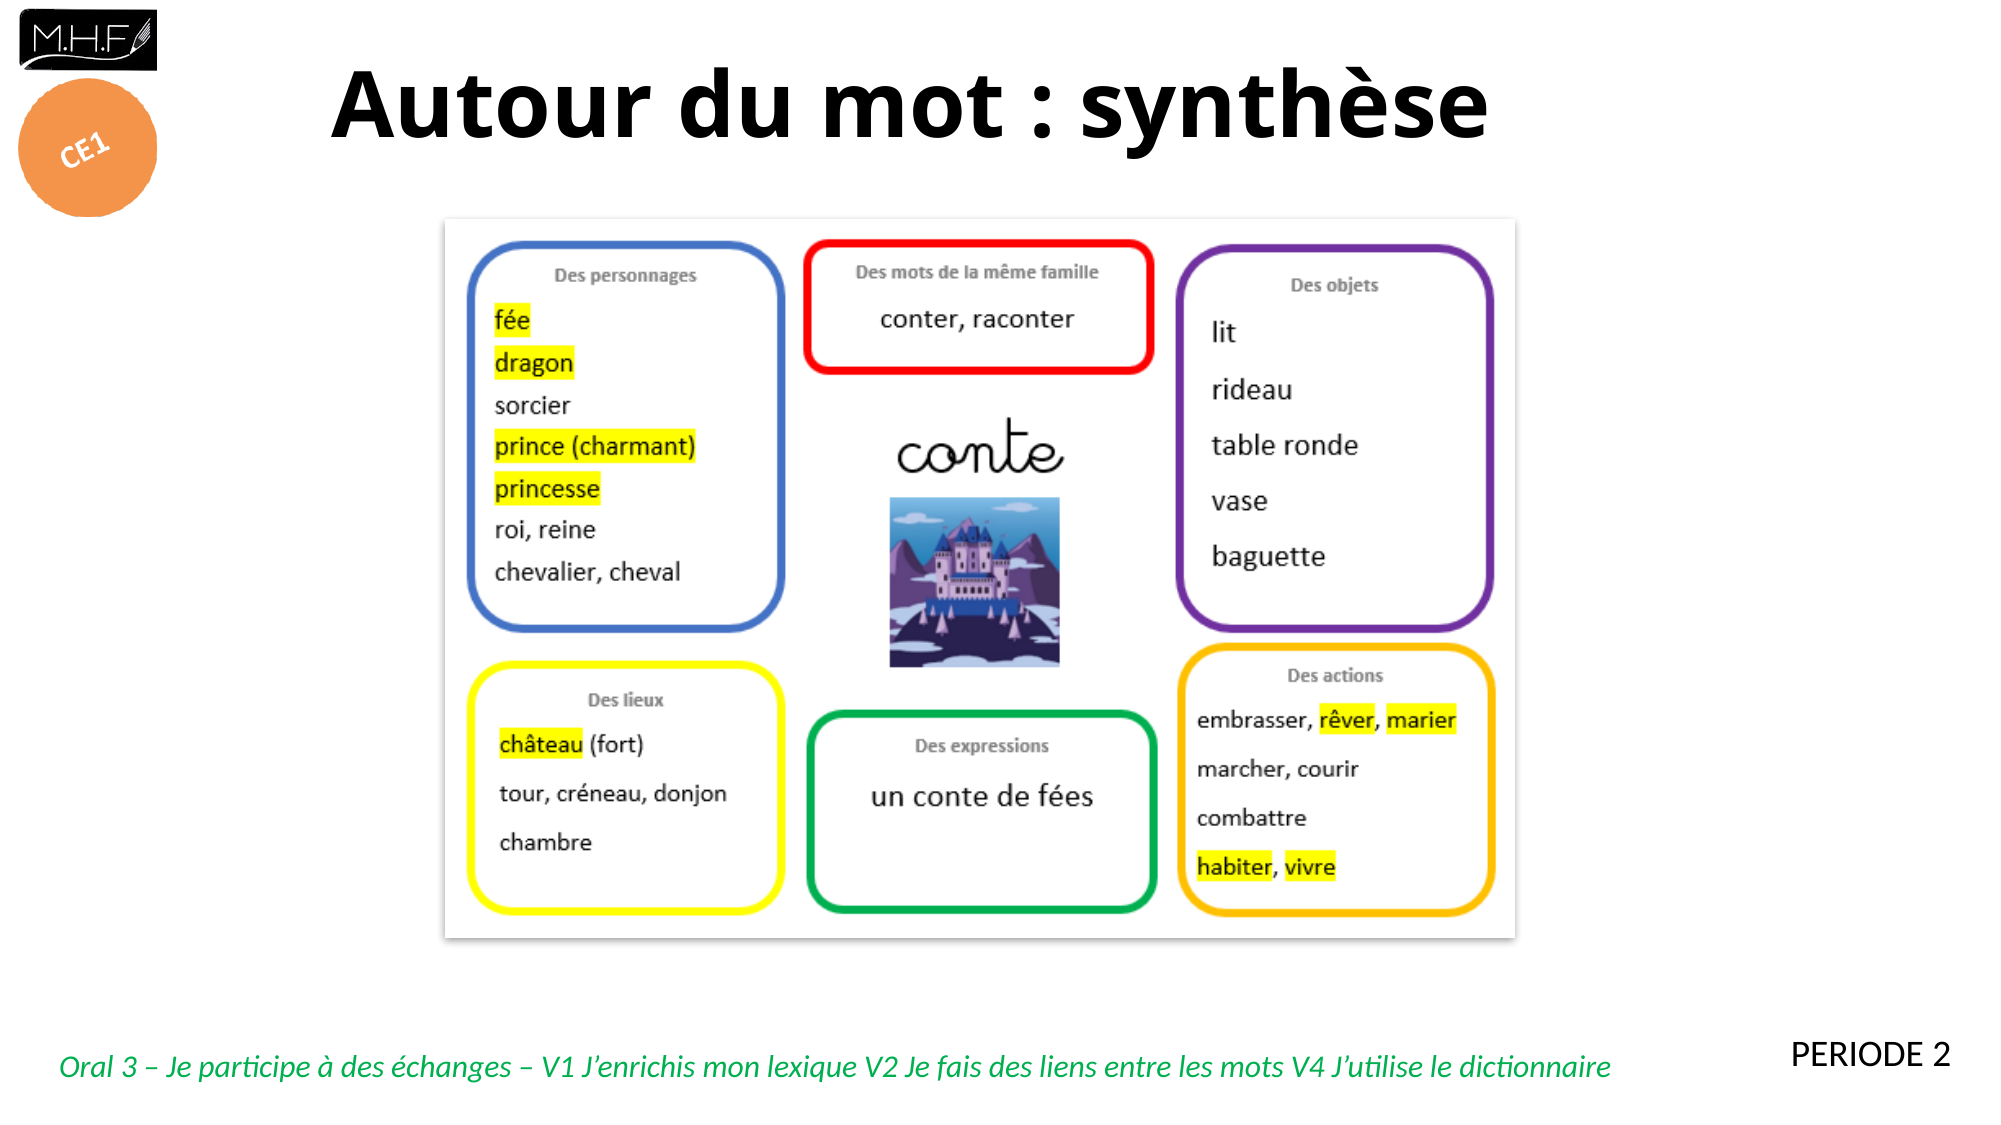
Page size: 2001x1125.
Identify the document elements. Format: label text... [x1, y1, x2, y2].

text_box PERIODE 2 [1362, 1021, 1967, 1082]
text_box Oral 3 – Je participe à des échanges – V1 J’enrichis mon lexique V2 Je fais des liens entre les mots V4 J’utilise le dictionnaire [44, 1038, 1916, 1092]
picture [16, 7, 157, 74]
title Autour du mot : synthèse [316, 0, 1863, 218]
picture [459, 233, 1501, 924]
picture [18, 78, 157, 218]
